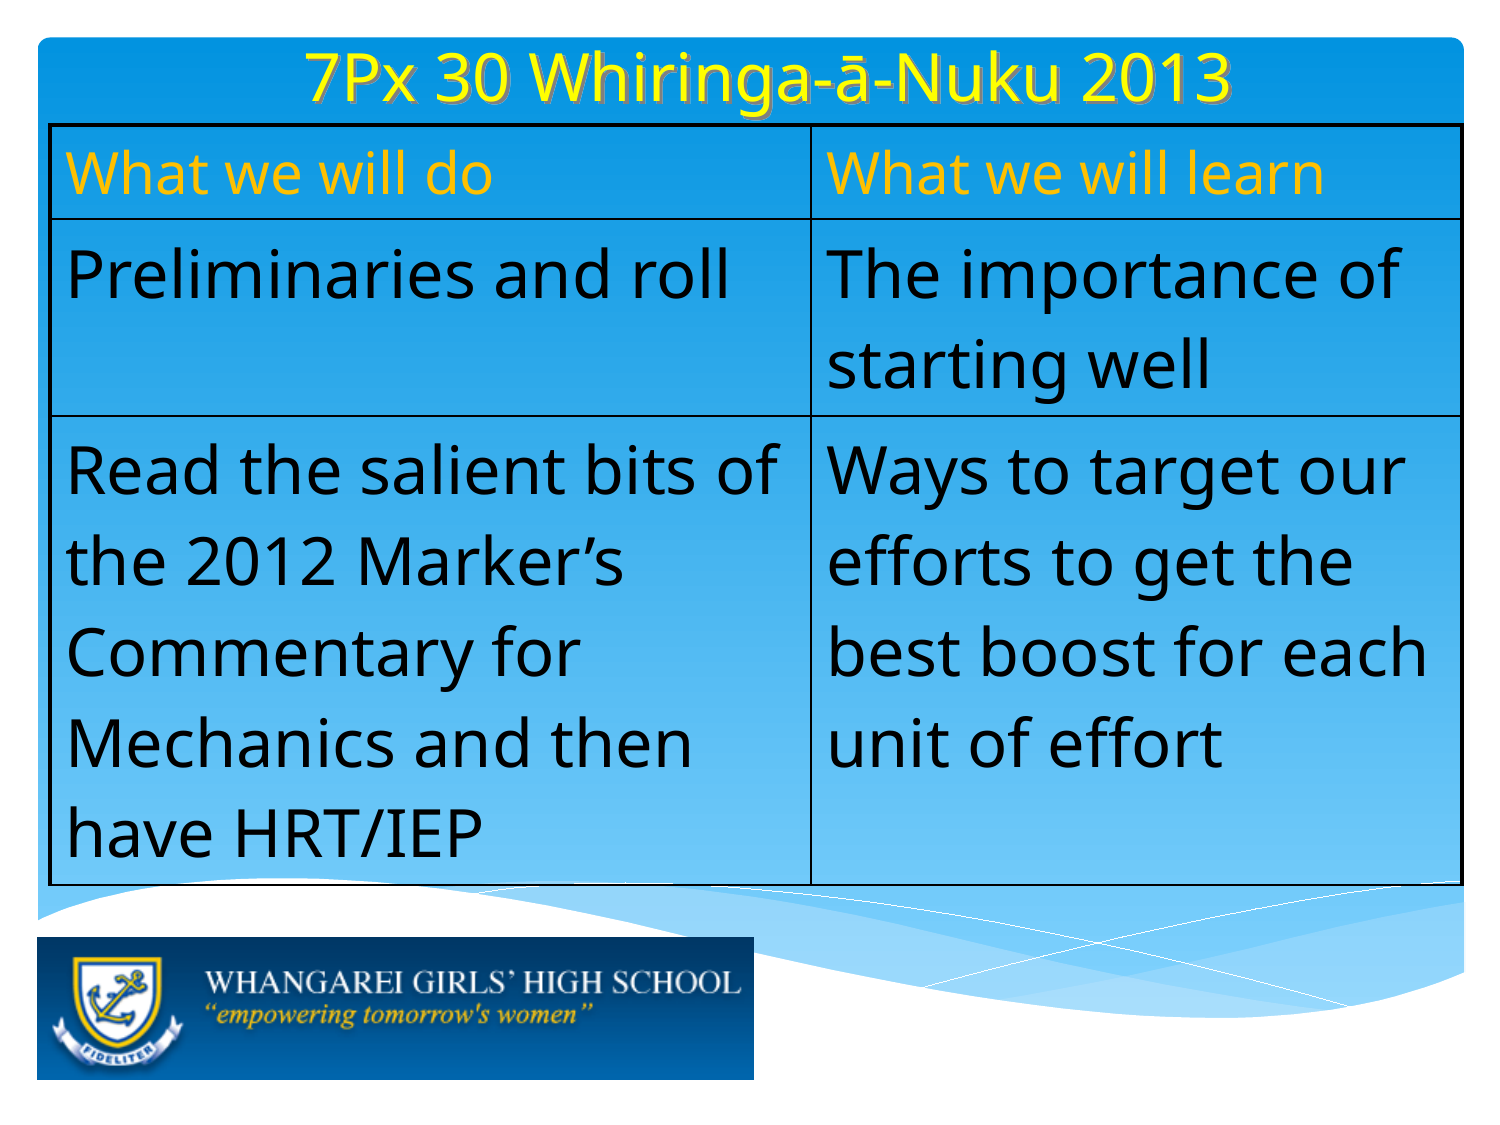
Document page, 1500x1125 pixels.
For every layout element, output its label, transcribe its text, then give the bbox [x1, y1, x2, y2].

table_header What we will learn [812, 127, 1460, 218]
text_box 7Px 30 Whiringa-ā-Nuku 2013 [162, 24, 1375, 123]
table_cell Preliminaries and roll [52, 220, 810, 415]
picture [37, 937, 754, 1080]
table_cell The importance of starting well [812, 220, 1460, 415]
table_cell Ways to target our efforts to get the best boost for each unit of effort [812, 417, 1460, 884]
table_cell Read the salient bits of the 2012 Marker’s Commentary for Mechanics and then have HRT/IEP [52, 417, 810, 884]
table_header What we will do [52, 127, 810, 218]
